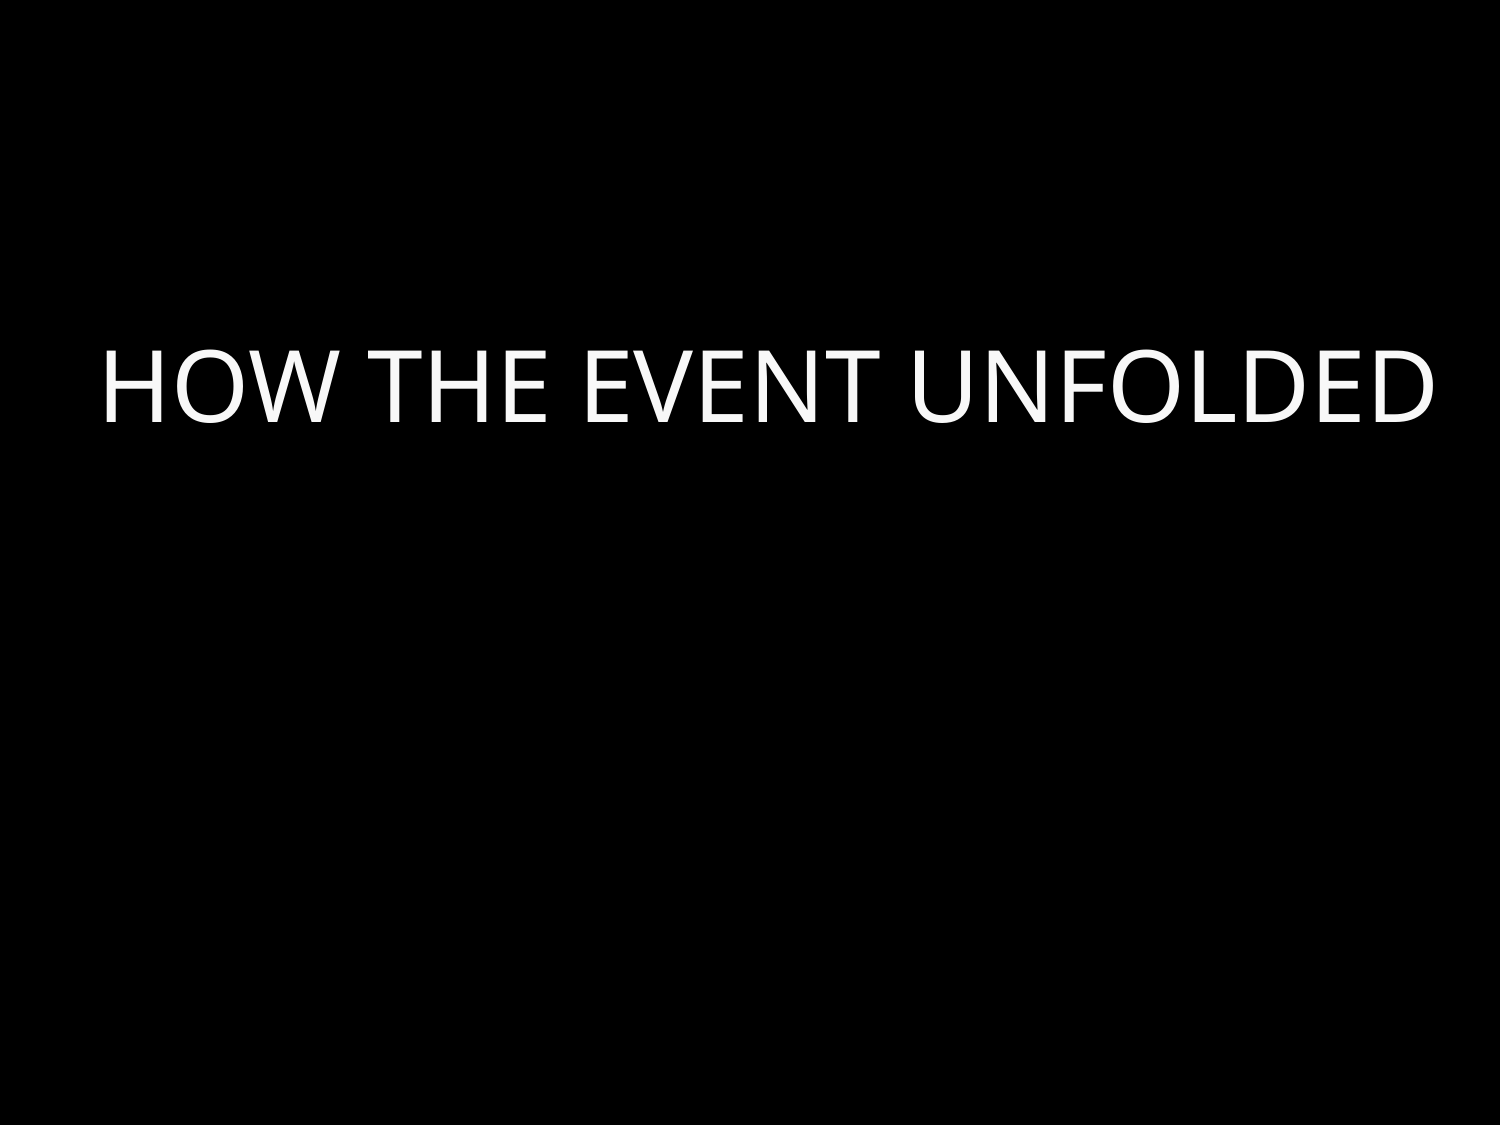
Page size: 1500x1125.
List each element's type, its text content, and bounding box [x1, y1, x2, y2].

title How The event unfolded [37, 287, 1500, 450]
